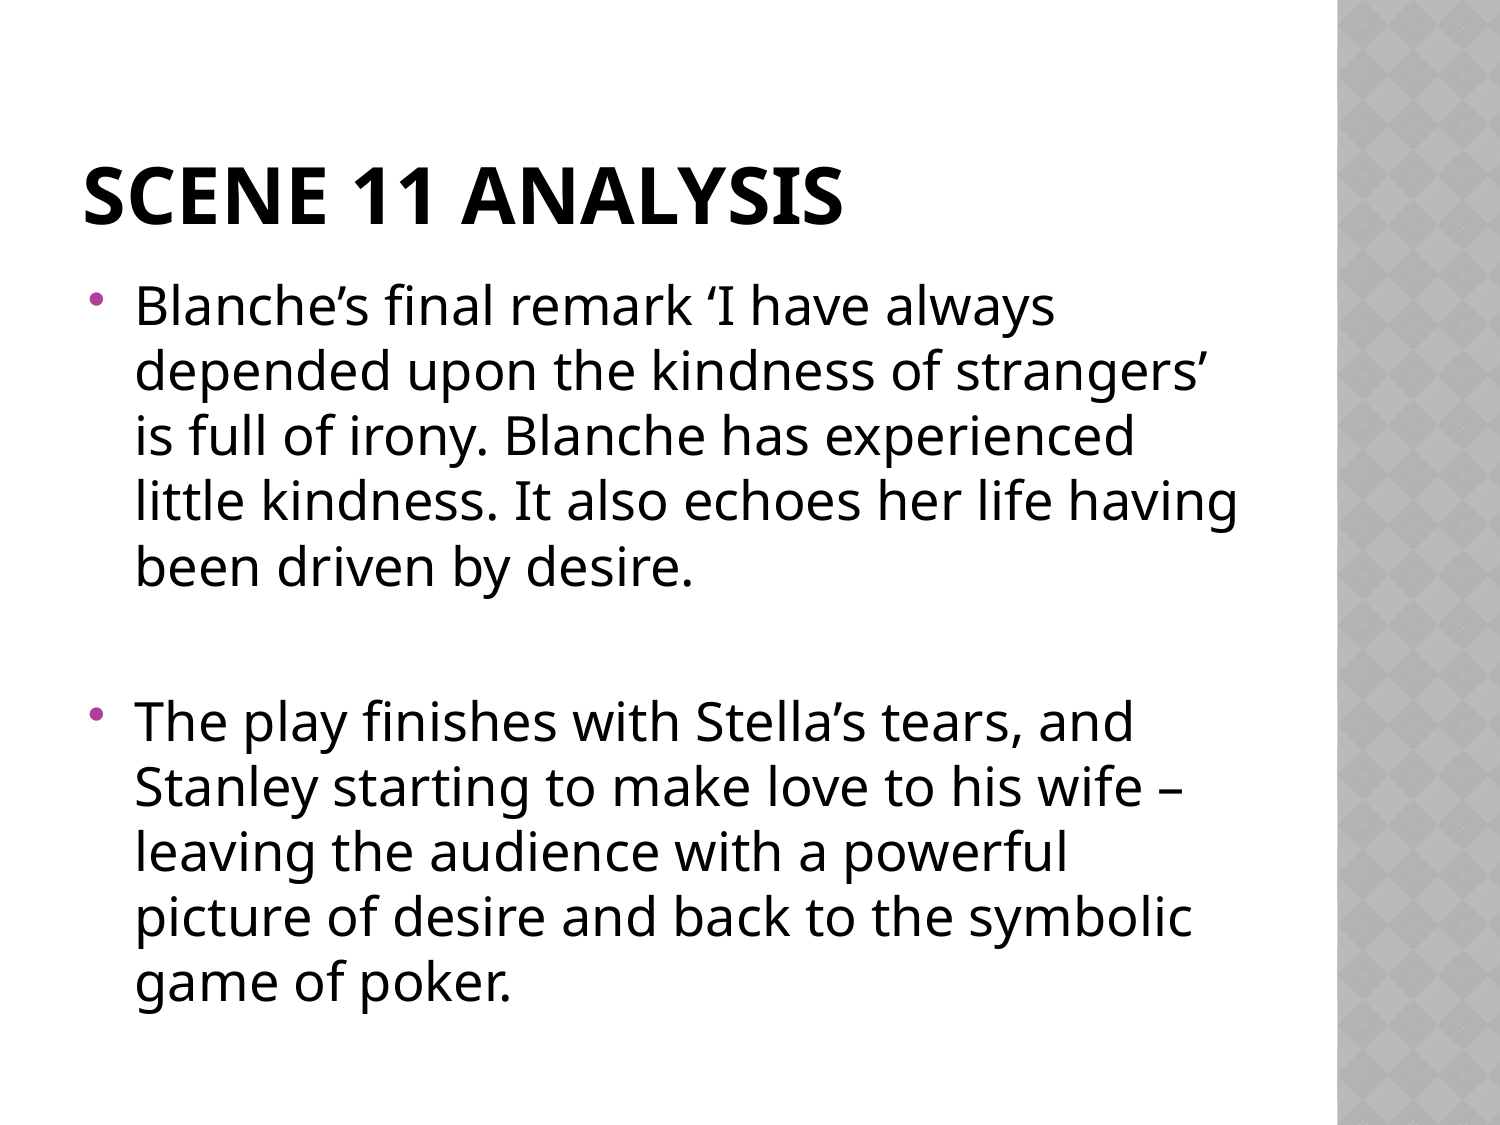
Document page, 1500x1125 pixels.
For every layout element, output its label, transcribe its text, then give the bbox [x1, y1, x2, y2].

title Scene 11 ANALYSIS [75, 52, 1263, 240]
list Blanche’s final remark ‘I have always depended upon the kindness of strangers’ is full of irony. Blanche has experienced little kindness. It also echoes her life having been driven by desire. The play finishes with Stella’s tears, and Stanley starting to make love to his wife – leaving the audience with a powerful picture of desire and back to the symbolic game of poker. [75, 264, 1263, 1059]
